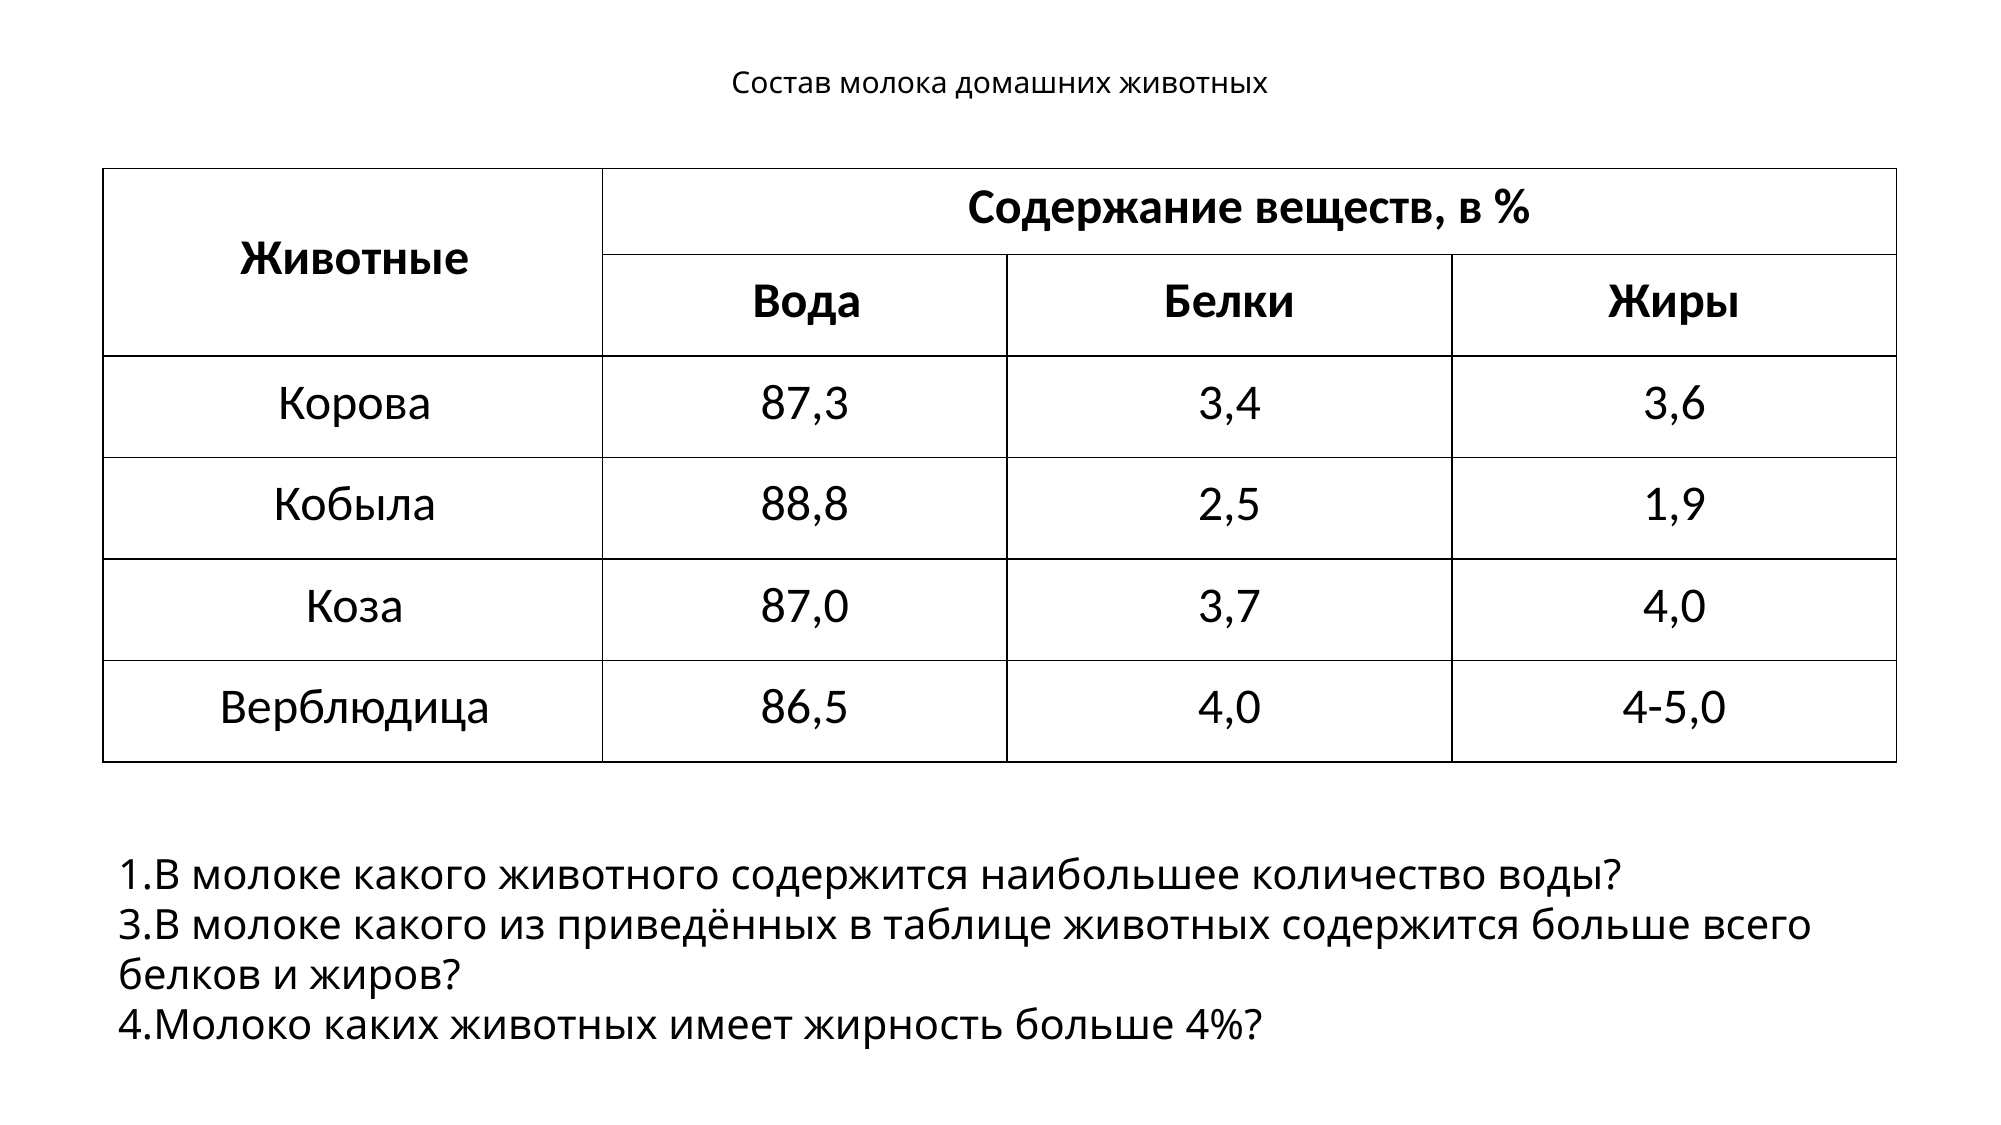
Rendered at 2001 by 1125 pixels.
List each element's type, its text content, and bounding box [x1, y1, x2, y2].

table_cell 4-5,0 [1453, 661, 1896, 761]
table_header Содержание веществ, в % [603, 169, 1896, 254]
table_cell 2,5 [1008, 458, 1451, 558]
table_cell Вода [603, 255, 1006, 355]
table_cell Белки [1008, 255, 1451, 355]
table_cell Верблюдица [104, 661, 602, 761]
table_cell Корова [104, 357, 602, 457]
table_header Животные [104, 169, 602, 355]
table_cell 1,9 [1453, 458, 1896, 558]
table_cell Коза [104, 560, 602, 660]
table_cell Жиры [1453, 255, 1896, 355]
text_box В молоке какого животного содержится наибольшее количество воды? В молоке какого из приведённых в таблице животных содержится больше всего белков и жиров? Молоко каких животных имеет жирность больше 4%? [103, 848, 1897, 1063]
table_cell 87,3 [603, 357, 1006, 457]
table_cell 4,0 [1453, 560, 1896, 660]
table_cell 87,0 [603, 560, 1006, 660]
table_cell 88,8 [603, 458, 1006, 558]
table_cell 3,4 [1008, 357, 1451, 457]
table_cell 3,6 [1453, 357, 1896, 457]
table_cell 4,0 [1008, 661, 1451, 761]
table_cell 86,5 [603, 661, 1006, 761]
table_cell 3,7 [1008, 560, 1451, 660]
title Состав молока домашних животных [137, 59, 1863, 168]
table_cell Кобыла [104, 458, 602, 558]
